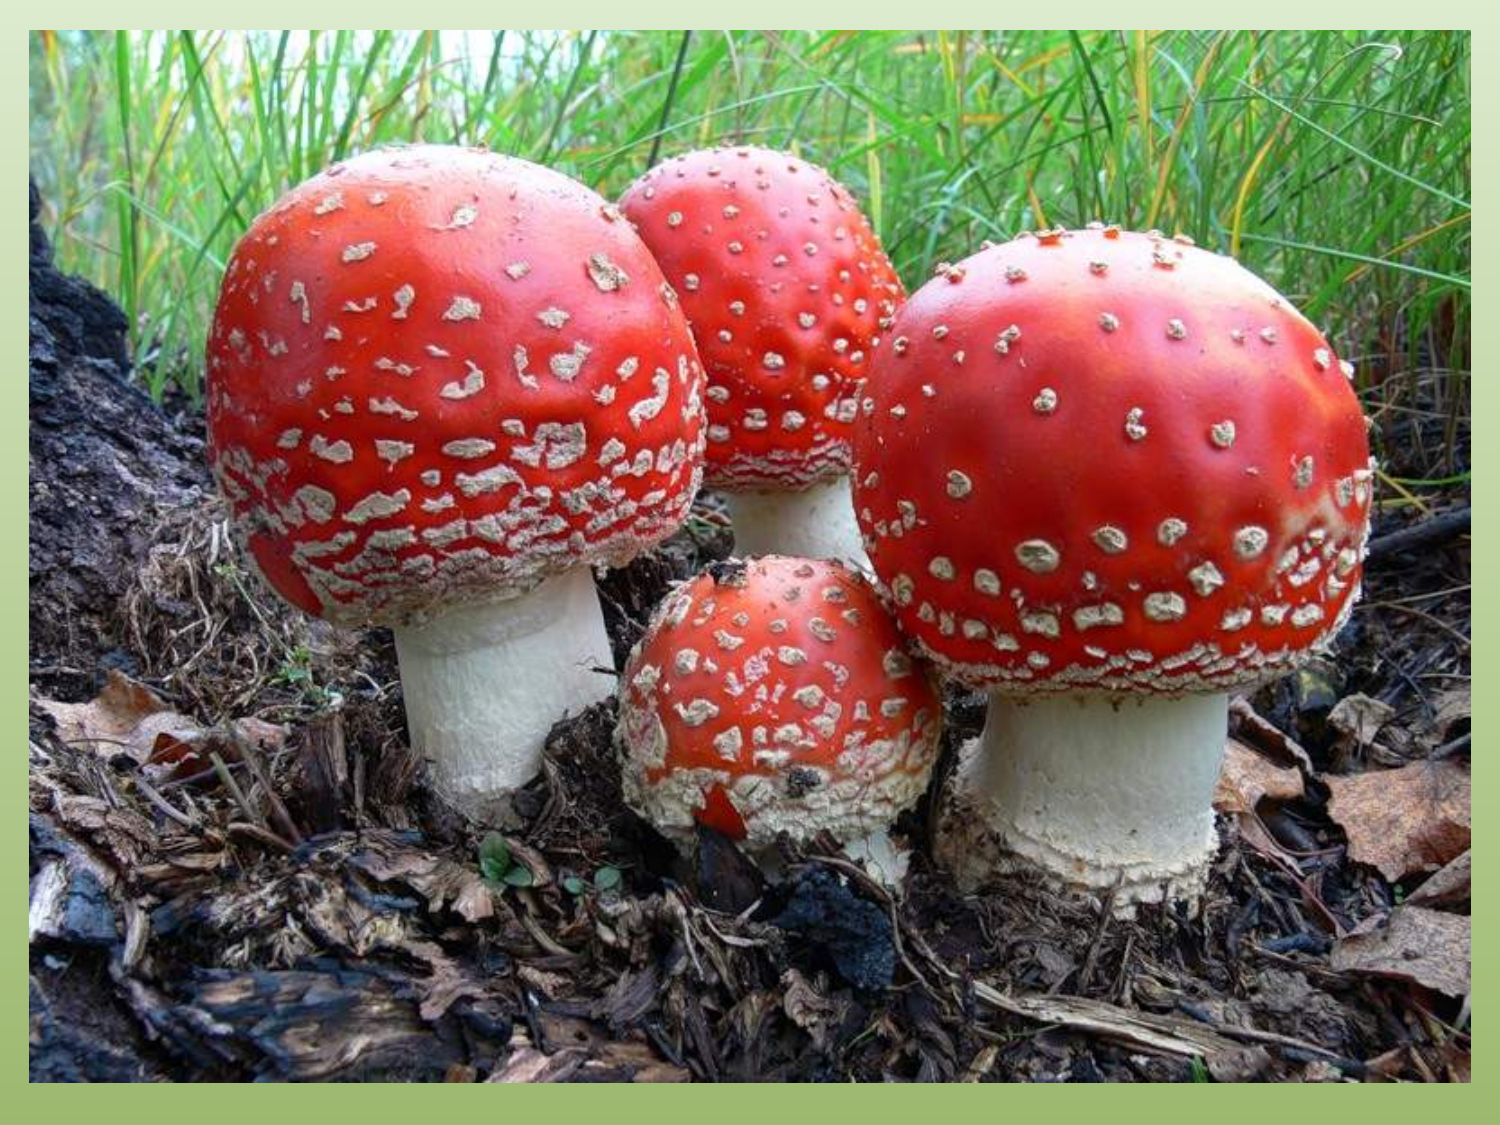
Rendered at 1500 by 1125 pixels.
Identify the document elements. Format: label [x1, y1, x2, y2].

picture [29, 30, 1471, 1083]
